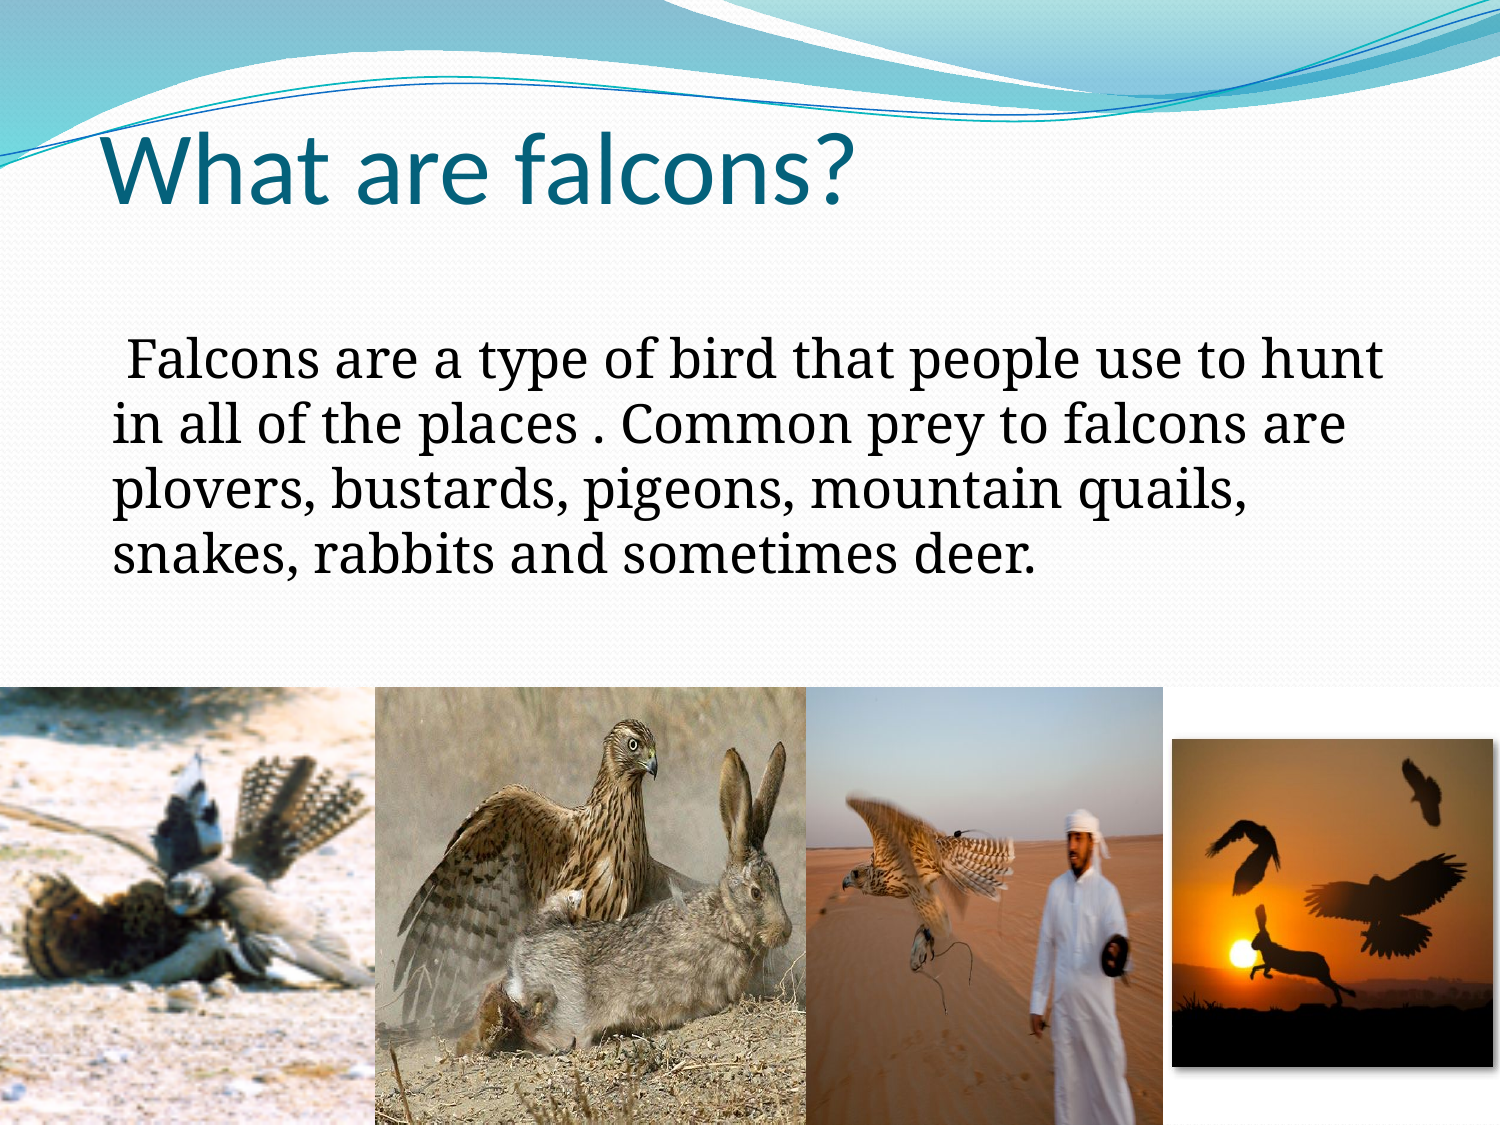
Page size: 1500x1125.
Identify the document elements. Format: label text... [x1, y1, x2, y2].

picture [0, 687, 1500, 1125]
list Falcons are a type of bird that people use to hunt in all of the places . Common prey to falcons are plovers, bustards, pigeons, mountain quails, snakes, rabbits and sometimes deer. [75, 317, 1425, 686]
title What are falcons? [99, 37, 1450, 225]
